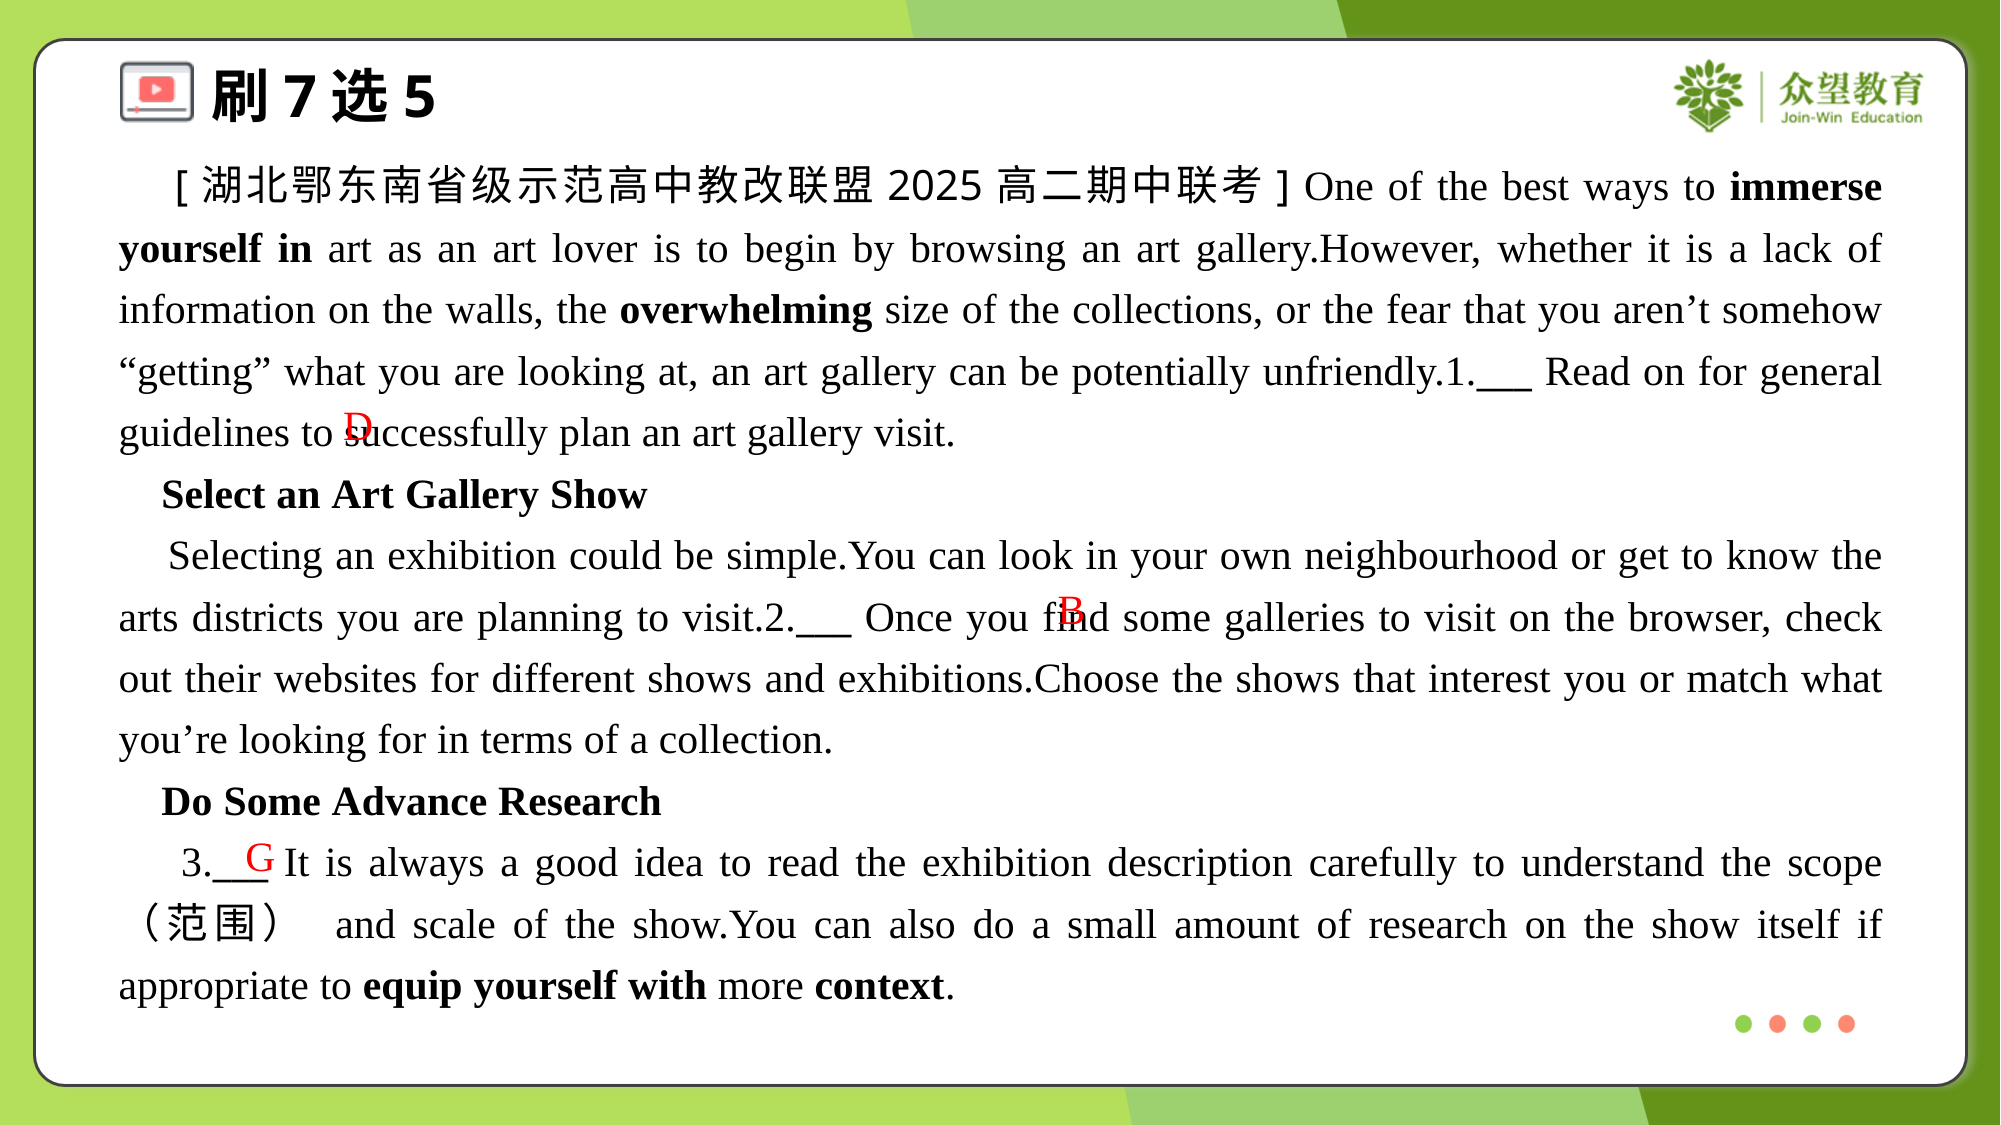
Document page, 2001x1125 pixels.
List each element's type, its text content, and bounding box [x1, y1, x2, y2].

text_box B [1052, 571, 1091, 629]
text_box [湖北鄂东南省级示范高中教改联盟2025高二期中联考] One of the best ways to immerse yourself in art as an art lover is to begin by browsing an art gallery.However, whether it is a lack of information on the walls, the overwhelming size of the collections, or the fear that you aren’t somehow “getting” what you are looking at, an art gallery can be potentially unfriendly.1.___ Read on for general guidelines to successfully plan an art gallery visit. Select an Art Gallery Show Selecting an exhibition could be simple.You can look in your own neighbourhood or get to know the arts districts you are planning to visit.2.___ Once you find some galleries to visit on the browser, check out their websites for different shows and exhibitions.Choose the shows that interest you or match what you’re looking for in terms of a collection. Do Some Advance Research 3.___ It is always a good idea to read the exhibition description carefully to understand the scope （范围） and scale of the show.You can also do a small amount of research on the show itself if appropriate to equip yourself with more context. [118, 147, 1883, 1009]
picture [0, 0, 2000, 1125]
text_box D [338, 387, 378, 445]
text_box G [240, 817, 281, 875]
